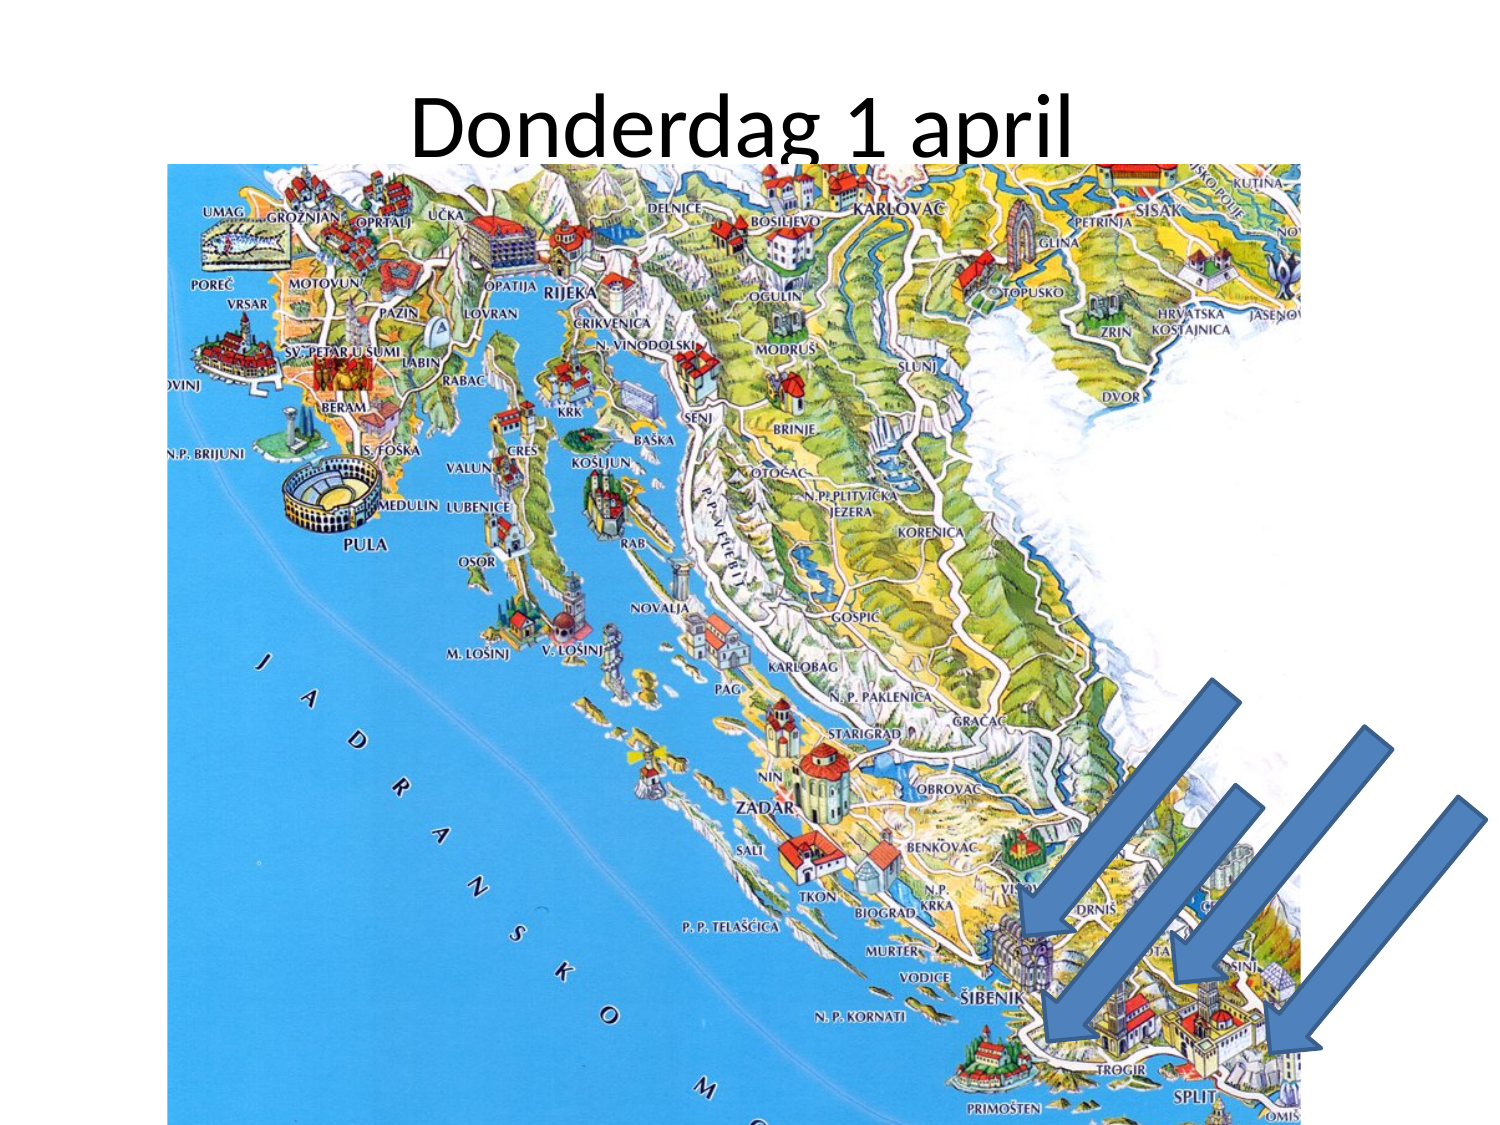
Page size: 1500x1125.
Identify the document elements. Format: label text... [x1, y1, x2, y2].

text_box [1306, 794, 1489, 1052]
text_box [1306, 724, 1395, 858]
picture [167, 163, 1302, 1125]
title Donderdag 1 april [105, 0, 1381, 242]
